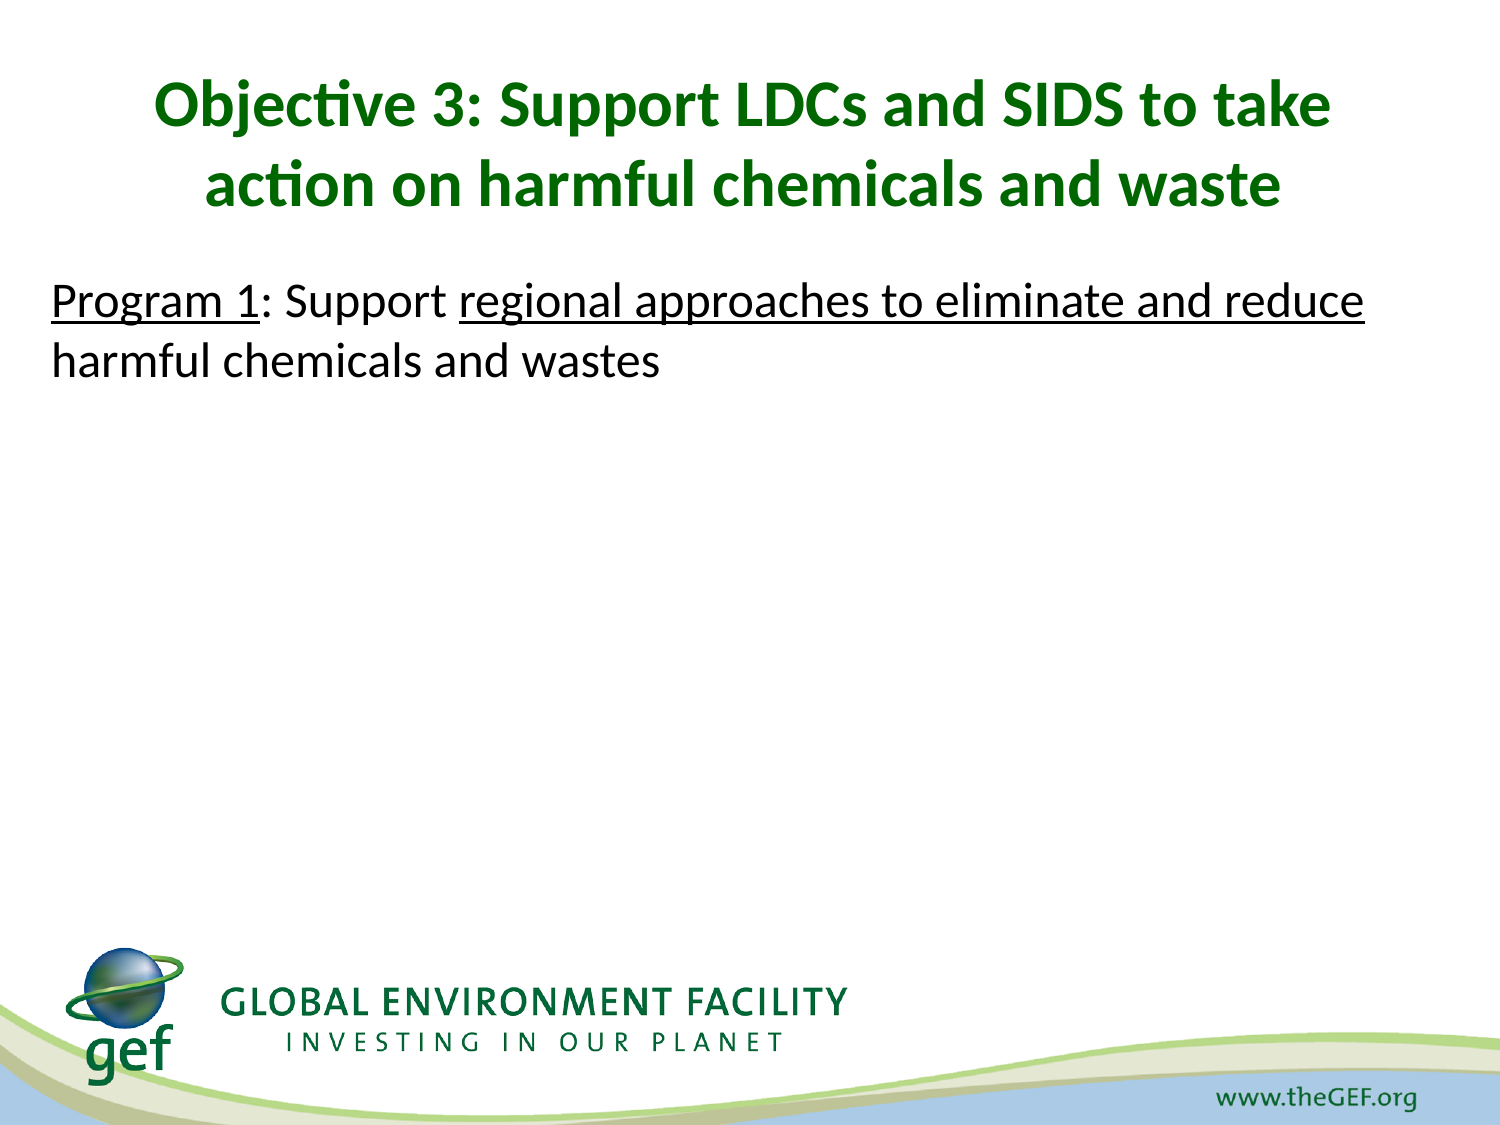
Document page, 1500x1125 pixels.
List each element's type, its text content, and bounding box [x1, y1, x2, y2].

text_box Program 1: Support regional approaches to eliminate and reduce harmful chemicals and wastes [36, 224, 1499, 450]
title Objective 3: Support LDCs and SIDS to take action on harmful chemicals and waste [87, 0, 1401, 201]
picture [0, 920, 1500, 1125]
